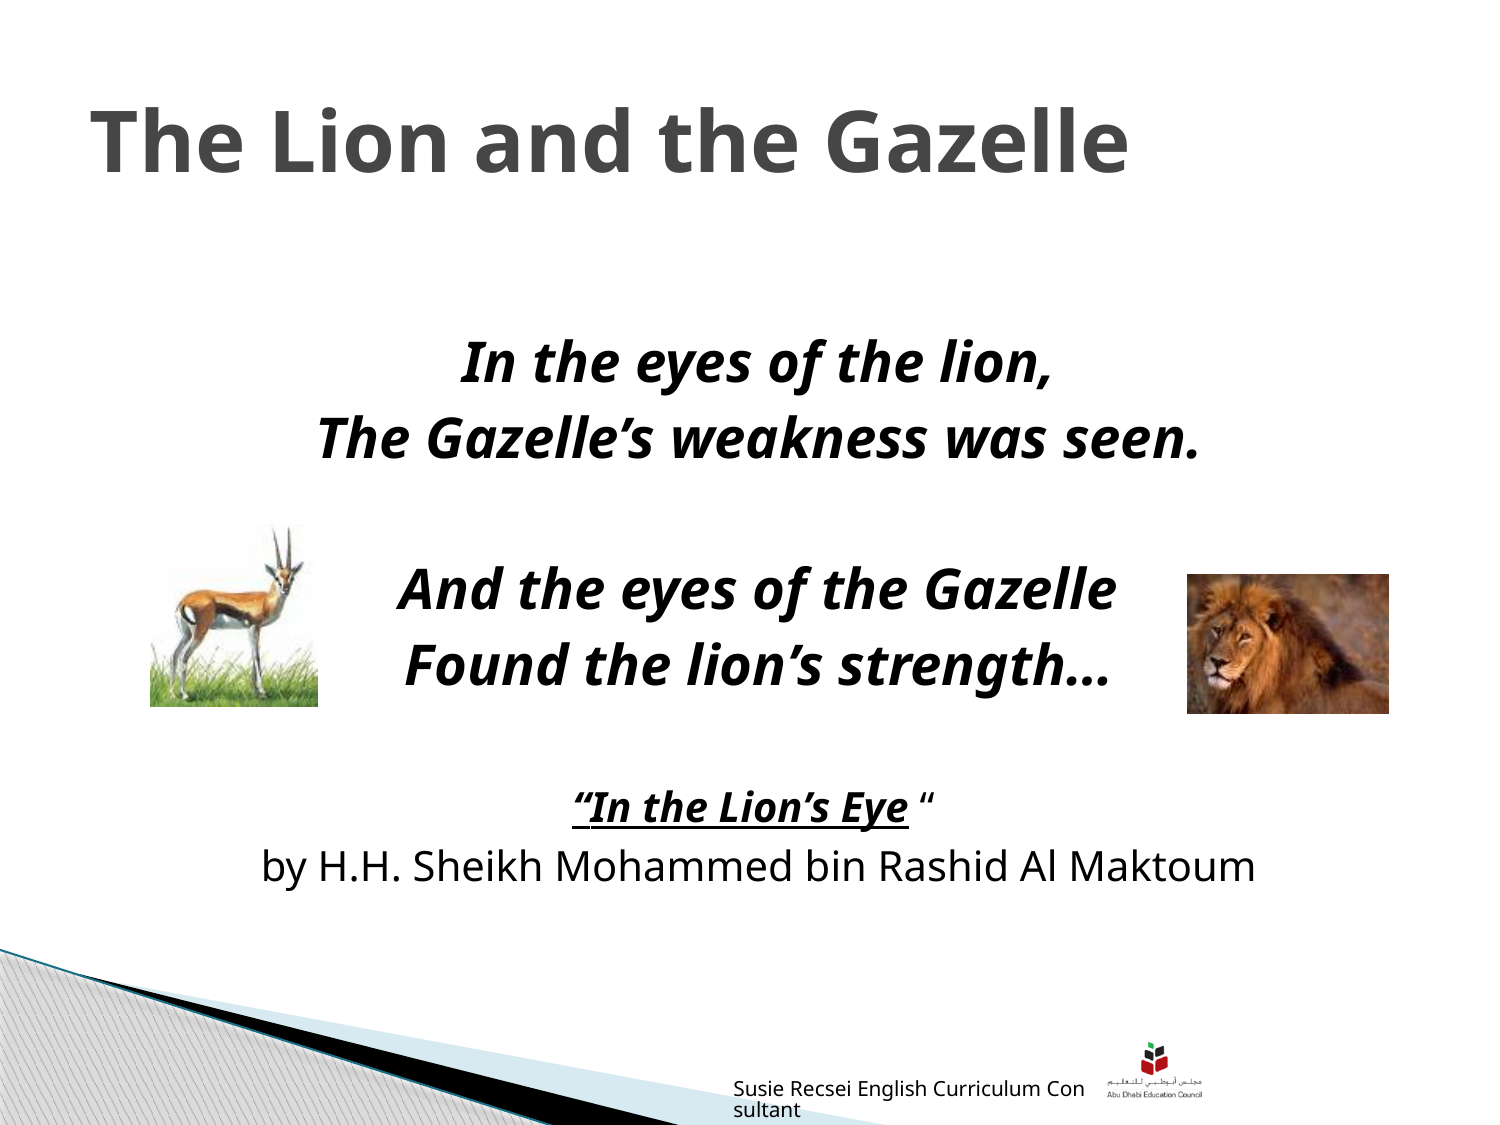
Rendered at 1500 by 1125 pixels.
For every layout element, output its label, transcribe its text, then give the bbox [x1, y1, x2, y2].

picture [1099, 1037, 1207, 1104]
list In the eyes of the lion, The Gazelle’s weakness was seen. And the eyes of the Gazelle Found the lion’s strength… “In the Lion’s Eye “ by H.H. Sheikh Mohammed bin Rashid Al Maktoum [75, 243, 1425, 986]
title The Lion and the Gazelle [75, 45, 1425, 233]
picture [149, 524, 318, 707]
footer Susie Recsei English Curriculum Consultant [718, 1051, 1096, 1112]
picture [1187, 574, 1390, 715]
